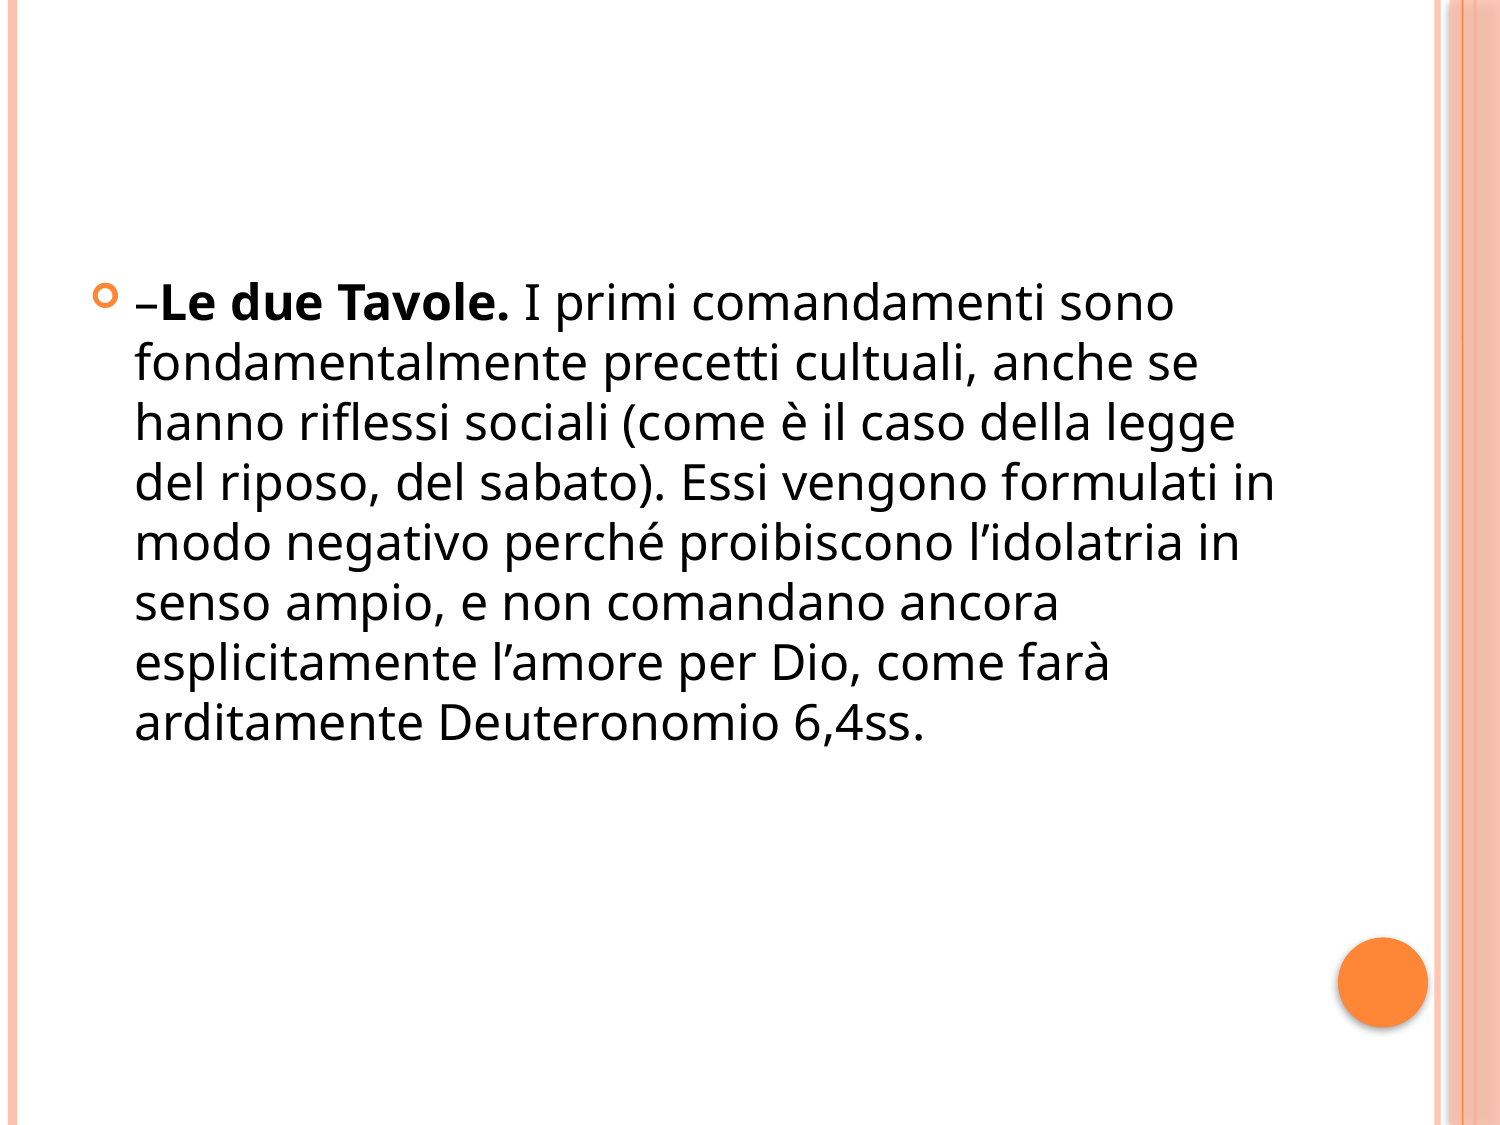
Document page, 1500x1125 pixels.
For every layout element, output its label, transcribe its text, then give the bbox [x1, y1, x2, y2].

list –Le due Tavole. I primi comandamenti sono fondamentalmente precetti cultuali, anche se hanno riflessi sociali (come è il caso della legge del riposo, del sabato). Essi vengono formulati in modo negativo perché proibiscono l’idolatria in senso ampio, e non comandano ancora esplicitamente l’amore per Dio, come farà arditamente Deuteronomio 6,4ss. [75, 262, 1300, 1062]
